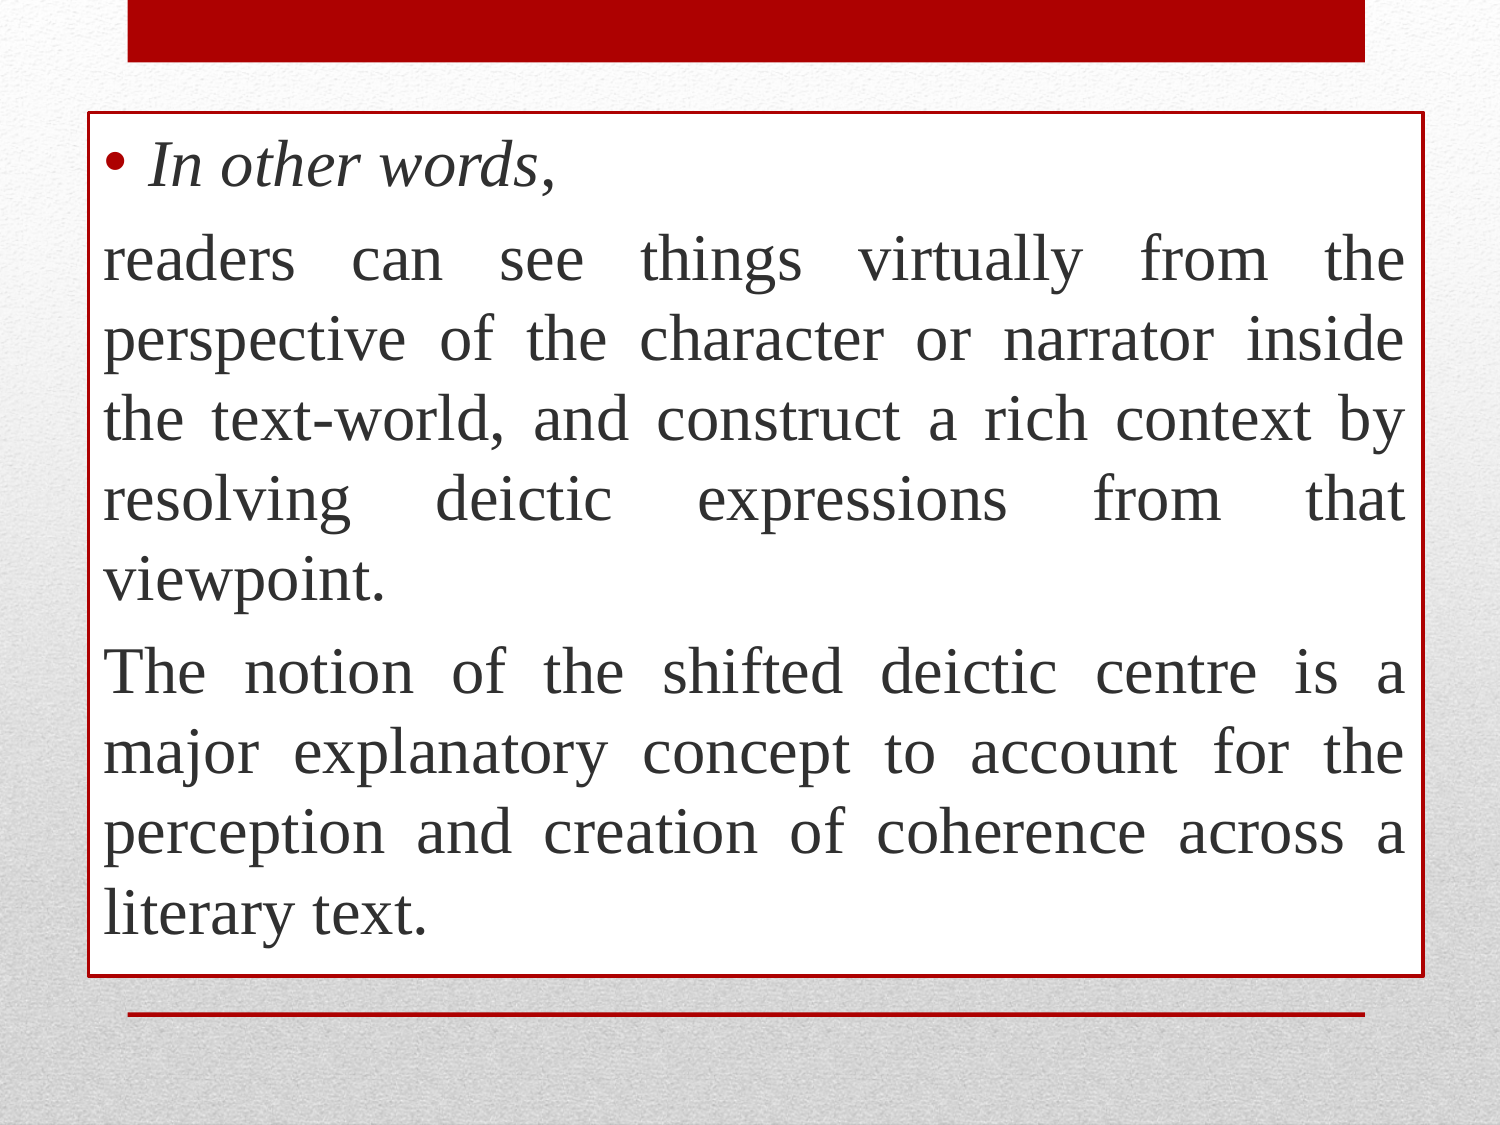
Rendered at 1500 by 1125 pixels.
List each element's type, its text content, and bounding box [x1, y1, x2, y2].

list In other words, readers can see things virtually from the perspective of the character or narrator inside the text-world, and construct a rich context by resolving deictic expressions from that viewpoint. The notion of the shifted deictic centre is a major explanatory concept to account for the perception and creation of coherence across a literary text. [87, 111, 1425, 978]
